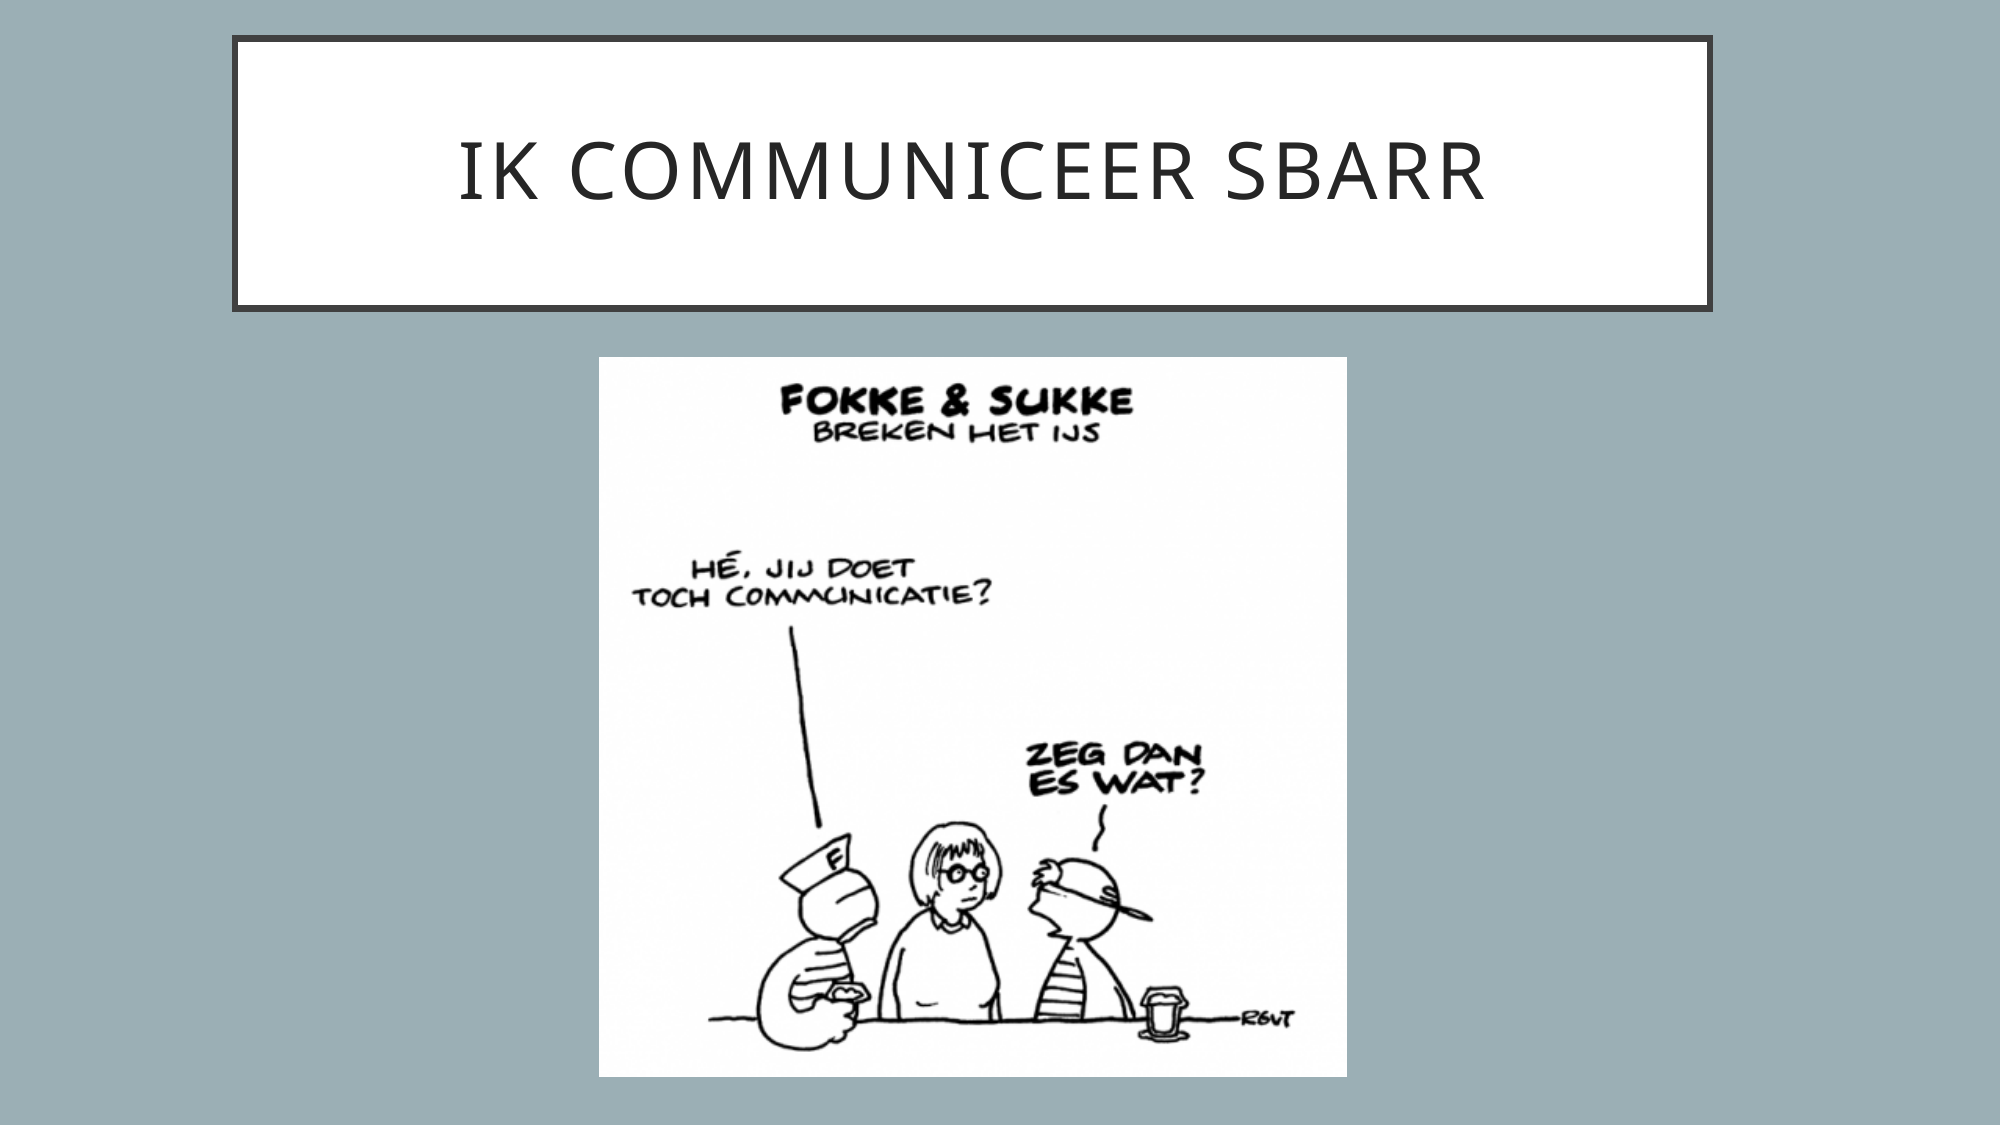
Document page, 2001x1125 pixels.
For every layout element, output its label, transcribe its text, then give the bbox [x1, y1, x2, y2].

picture [599, 357, 1347, 1077]
title Ik communiceer SBARR [232, 35, 1713, 312]
